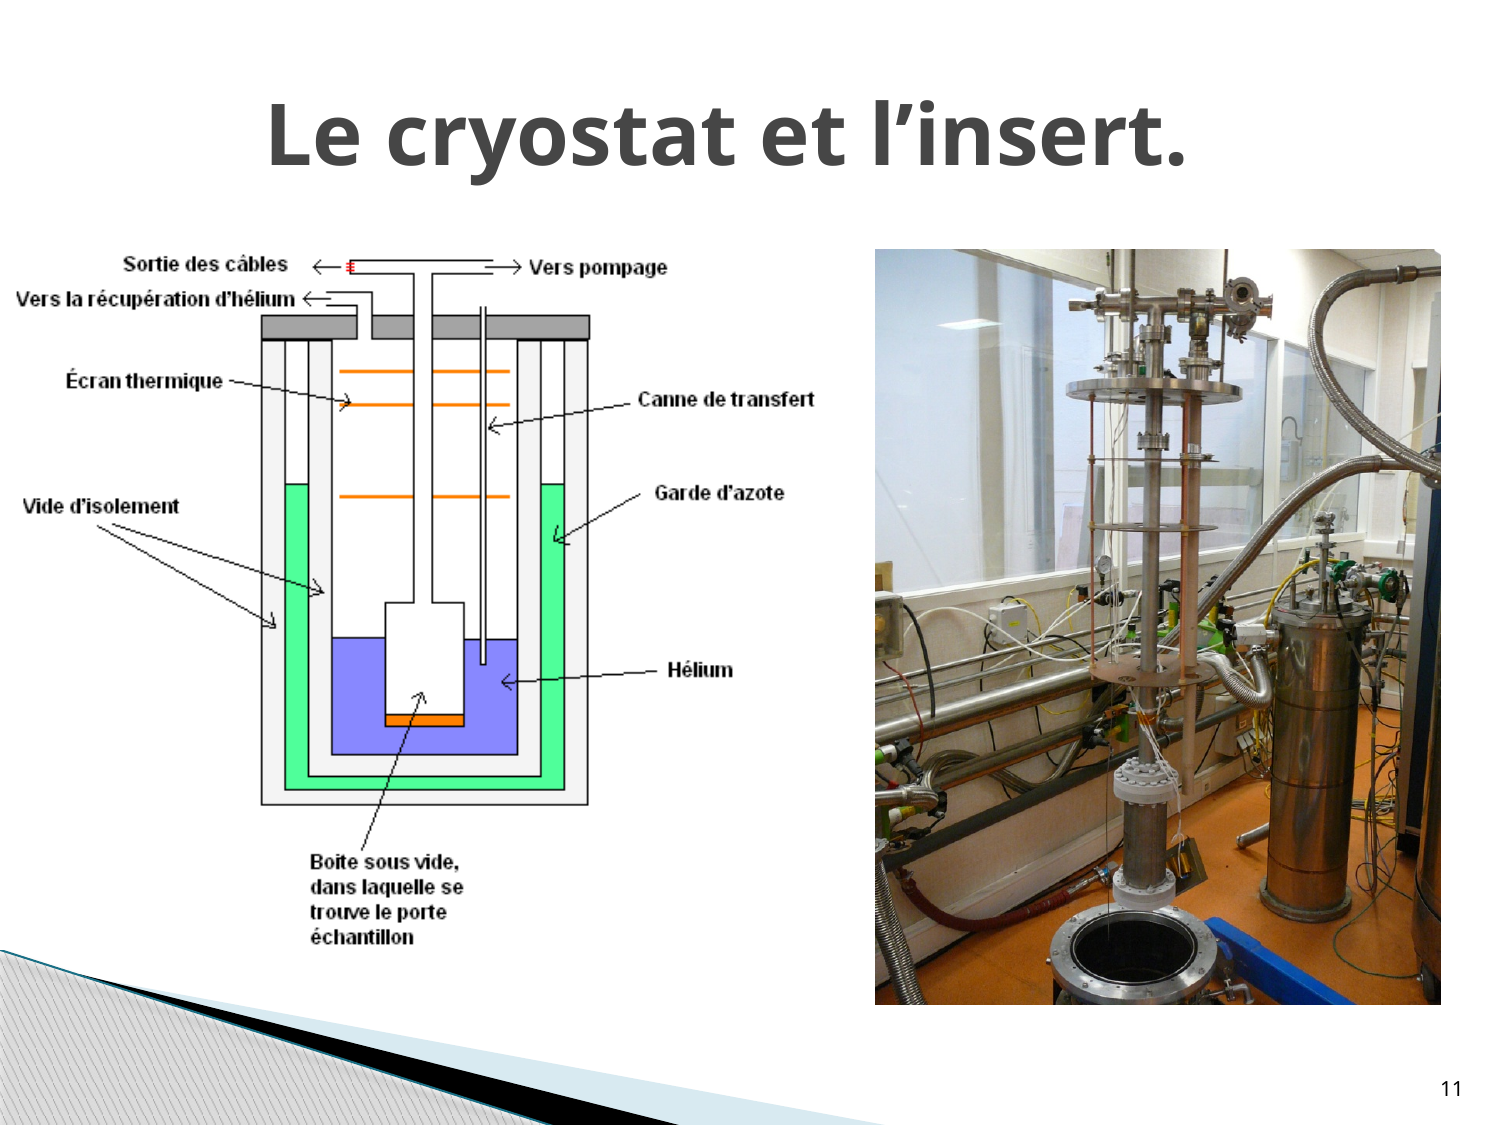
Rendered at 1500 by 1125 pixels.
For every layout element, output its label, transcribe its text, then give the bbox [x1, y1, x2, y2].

picture [0, 237, 1441, 1005]
title Le cryostat et l’insert. [249, 37, 1500, 225]
slide_number 11 [1418, 1051, 1479, 1112]
